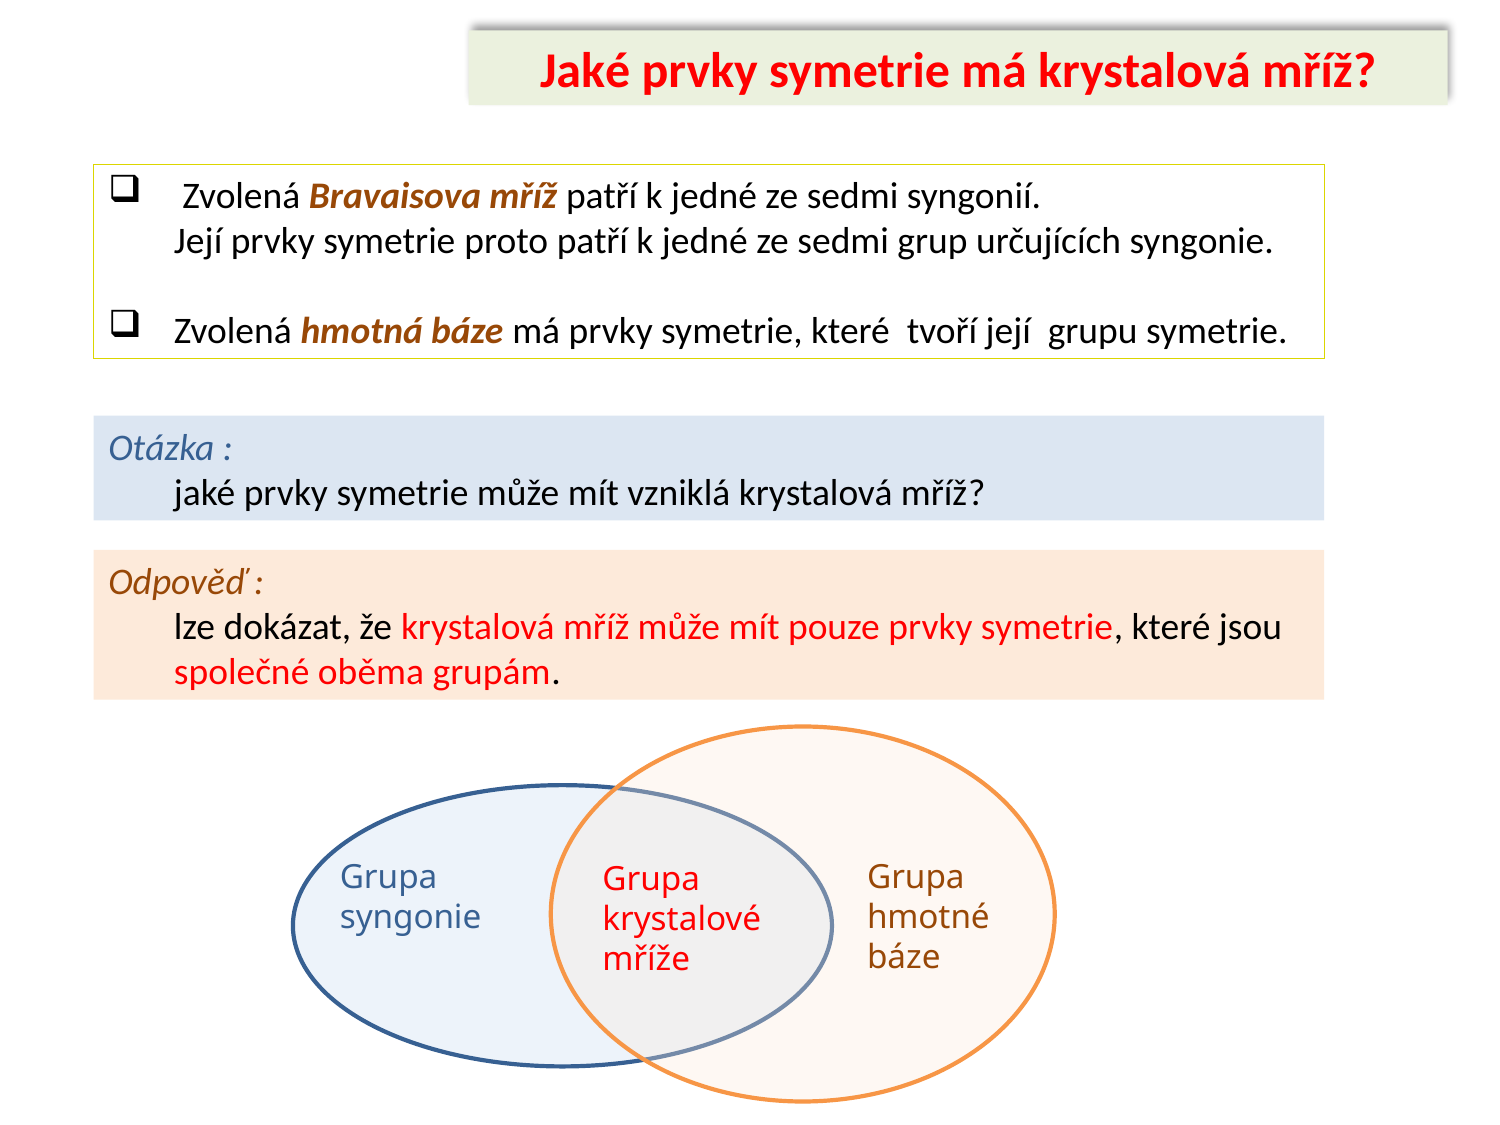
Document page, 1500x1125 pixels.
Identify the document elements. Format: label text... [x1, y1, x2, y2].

text_box Grupa syngonie [339, 855, 493, 936]
text_box Odpověď : lze dokázat, že krystalová mříž může mít pouze prvky symetrie, které jsou společné oběma grupám. [93, 549, 1325, 700]
text_box Grupa hmotné báze [867, 855, 1020, 976]
text_box Otázka : jaké prvky symetrie může mít vzniklá krystalová mříž? [93, 415, 1325, 521]
text_box Jaké prvky symetrie má krystalová mříž? [467, 28, 1450, 107]
text_box Zvolená Bravaisova mříž patří k jedné ze sedmi syngonií. Její prvky symetrie proto patří k jedné ze sedmi grup určujících syngonie. Zvolená hmotná báze má prvky symetrie, které tvoří její grupu symetrie. [93, 164, 1325, 359]
text_box [548, 724, 1057, 1104]
text_box [290, 783, 643, 1069]
text_box Grupa krystalové mříže [602, 857, 779, 977]
